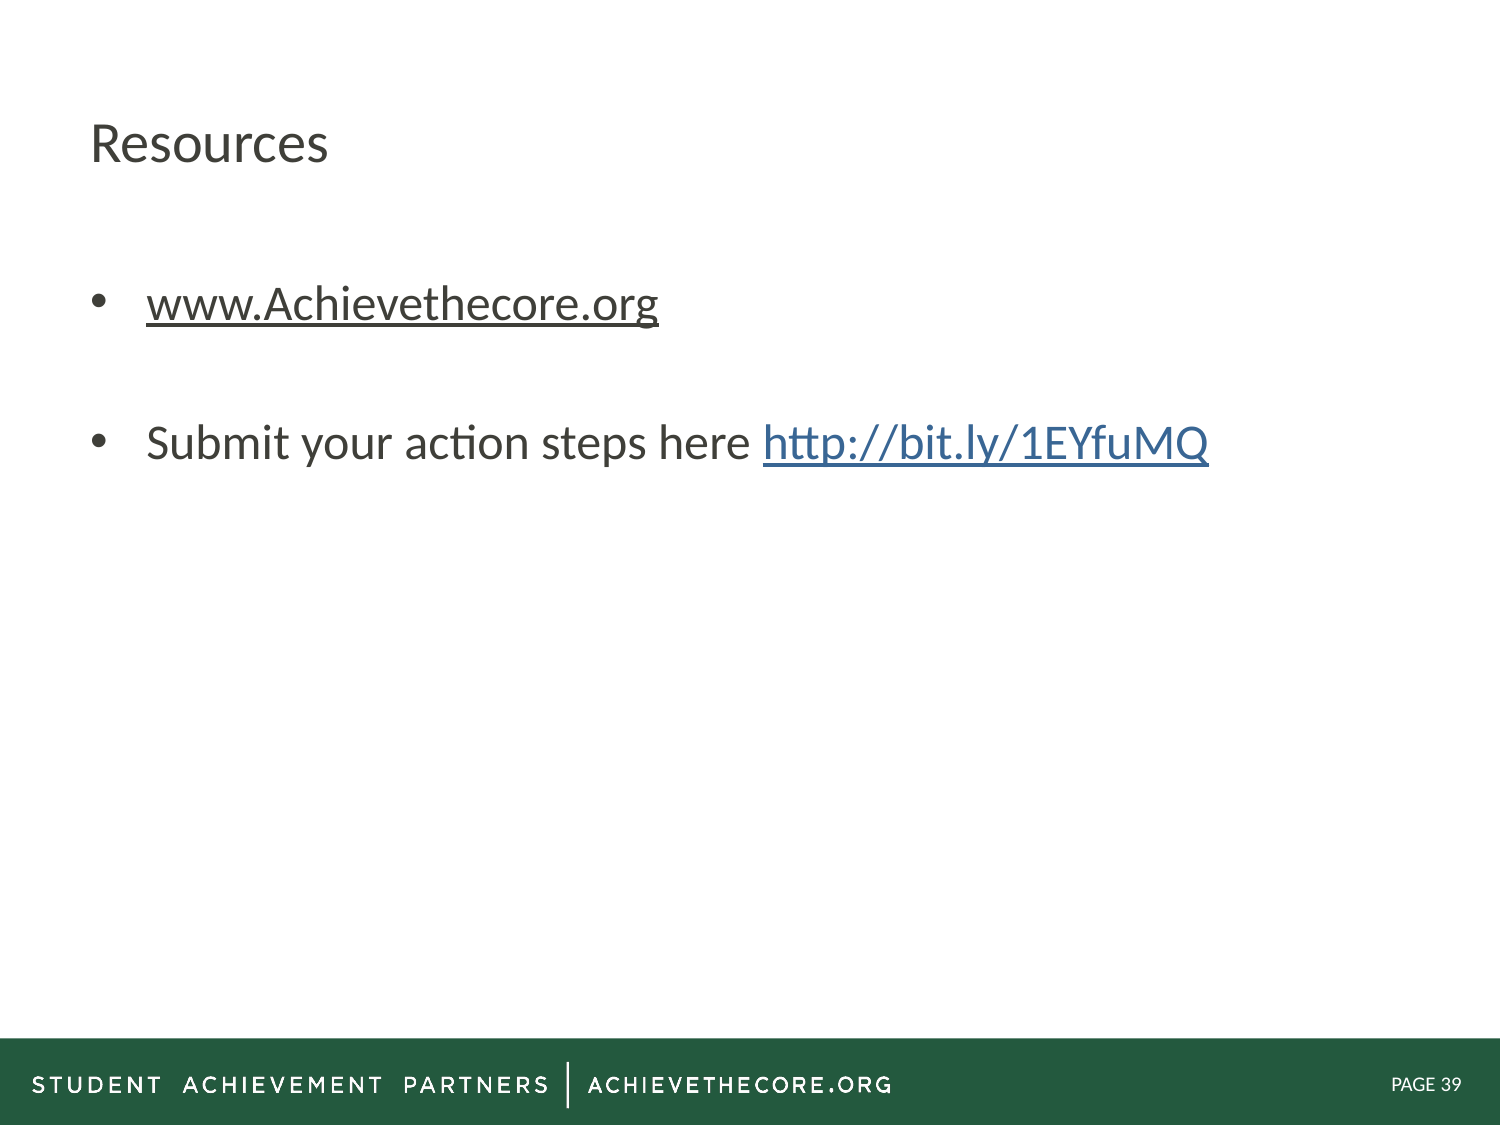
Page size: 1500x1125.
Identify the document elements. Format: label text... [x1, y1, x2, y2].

list www.Achievethecore.org Submit your action steps here http://bit.ly/1EYfuMQ [75, 262, 1425, 1005]
picture [12, 1055, 911, 1112]
title Resources [75, 45, 1425, 233]
